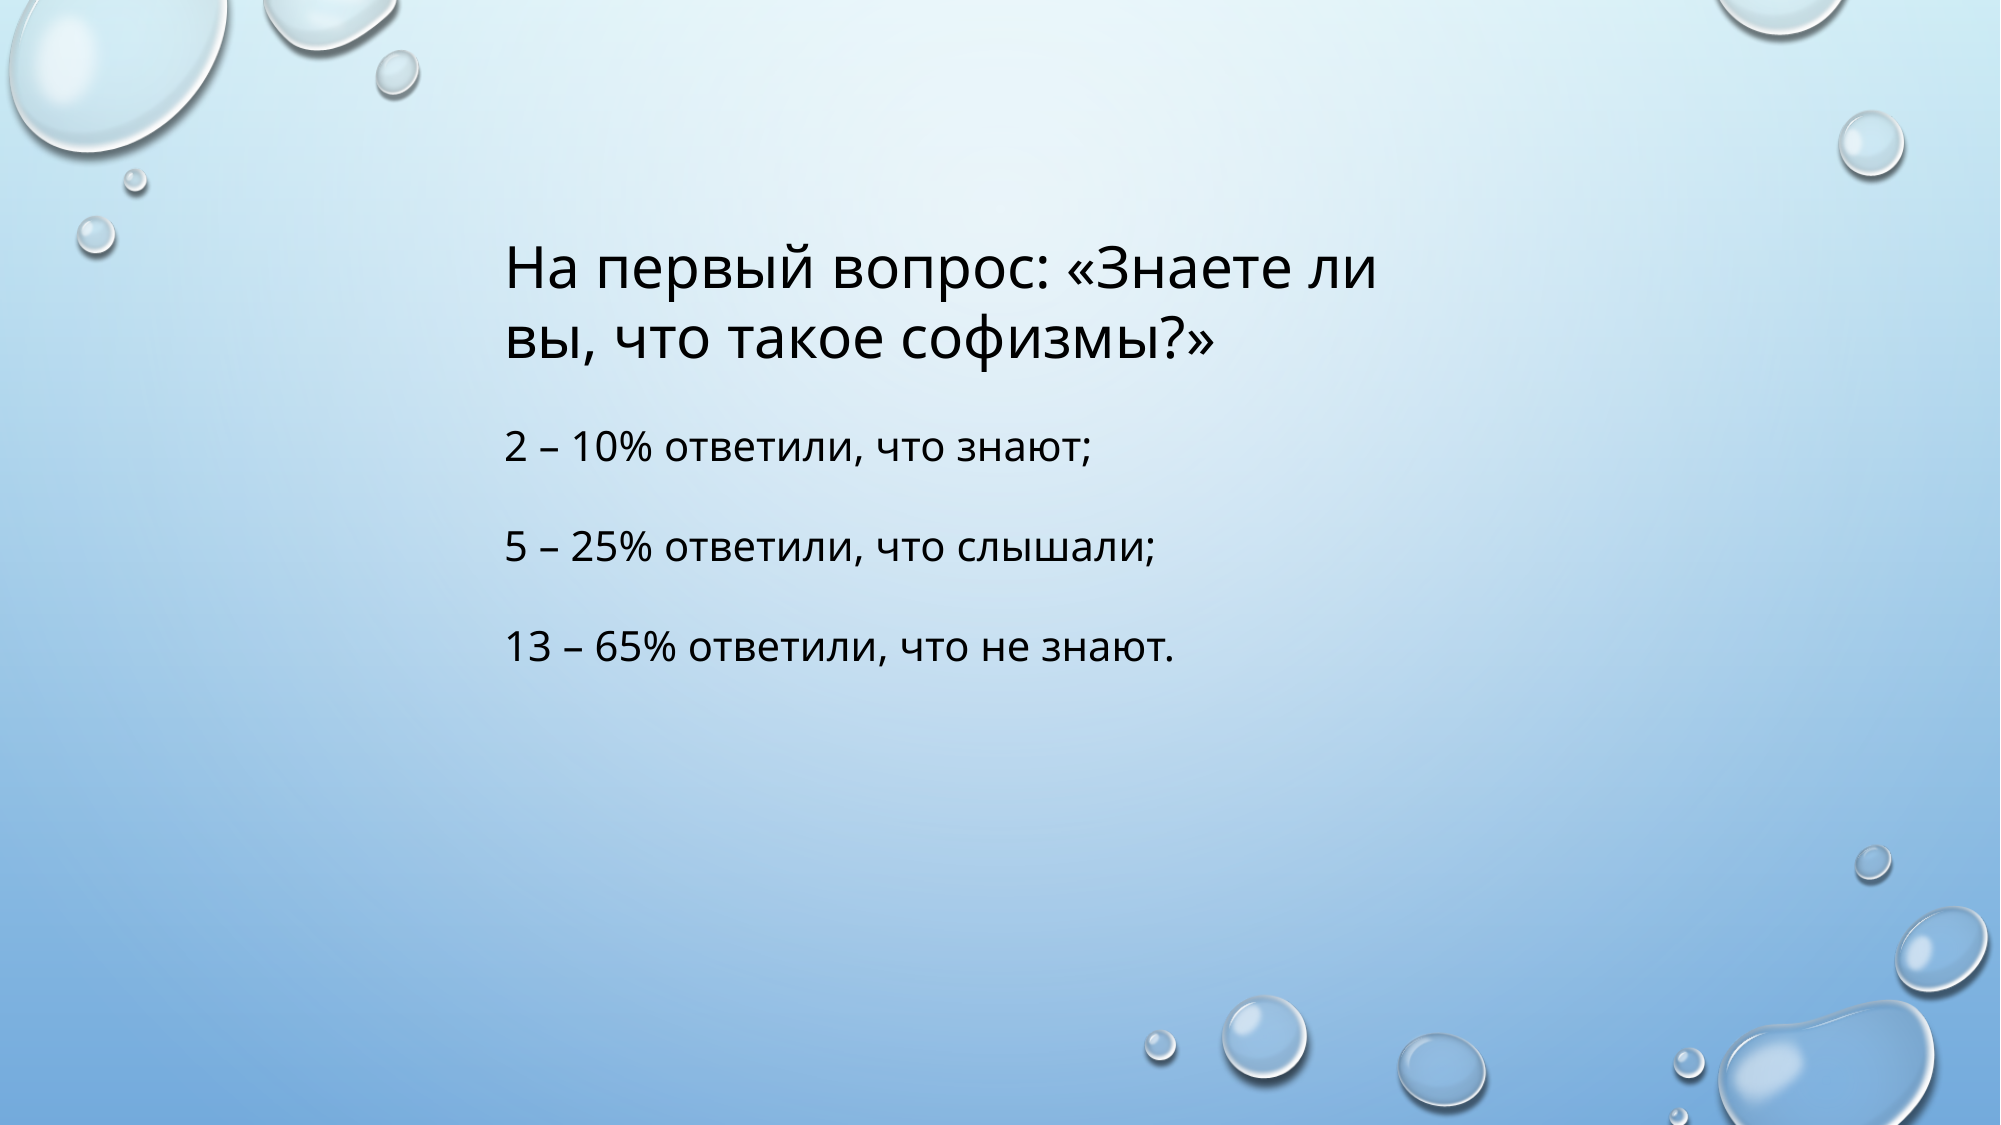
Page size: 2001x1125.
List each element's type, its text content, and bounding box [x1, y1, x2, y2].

text_box На первый вопрос: «Знаете ли вы, что такое софизмы?» 2 – 10% ответили, что знают; 5 – 25% ответили, что слышали; 13 – 65% ответили, что не знают. [489, 222, 1490, 678]
picture [0, 0, 2000, 1125]
